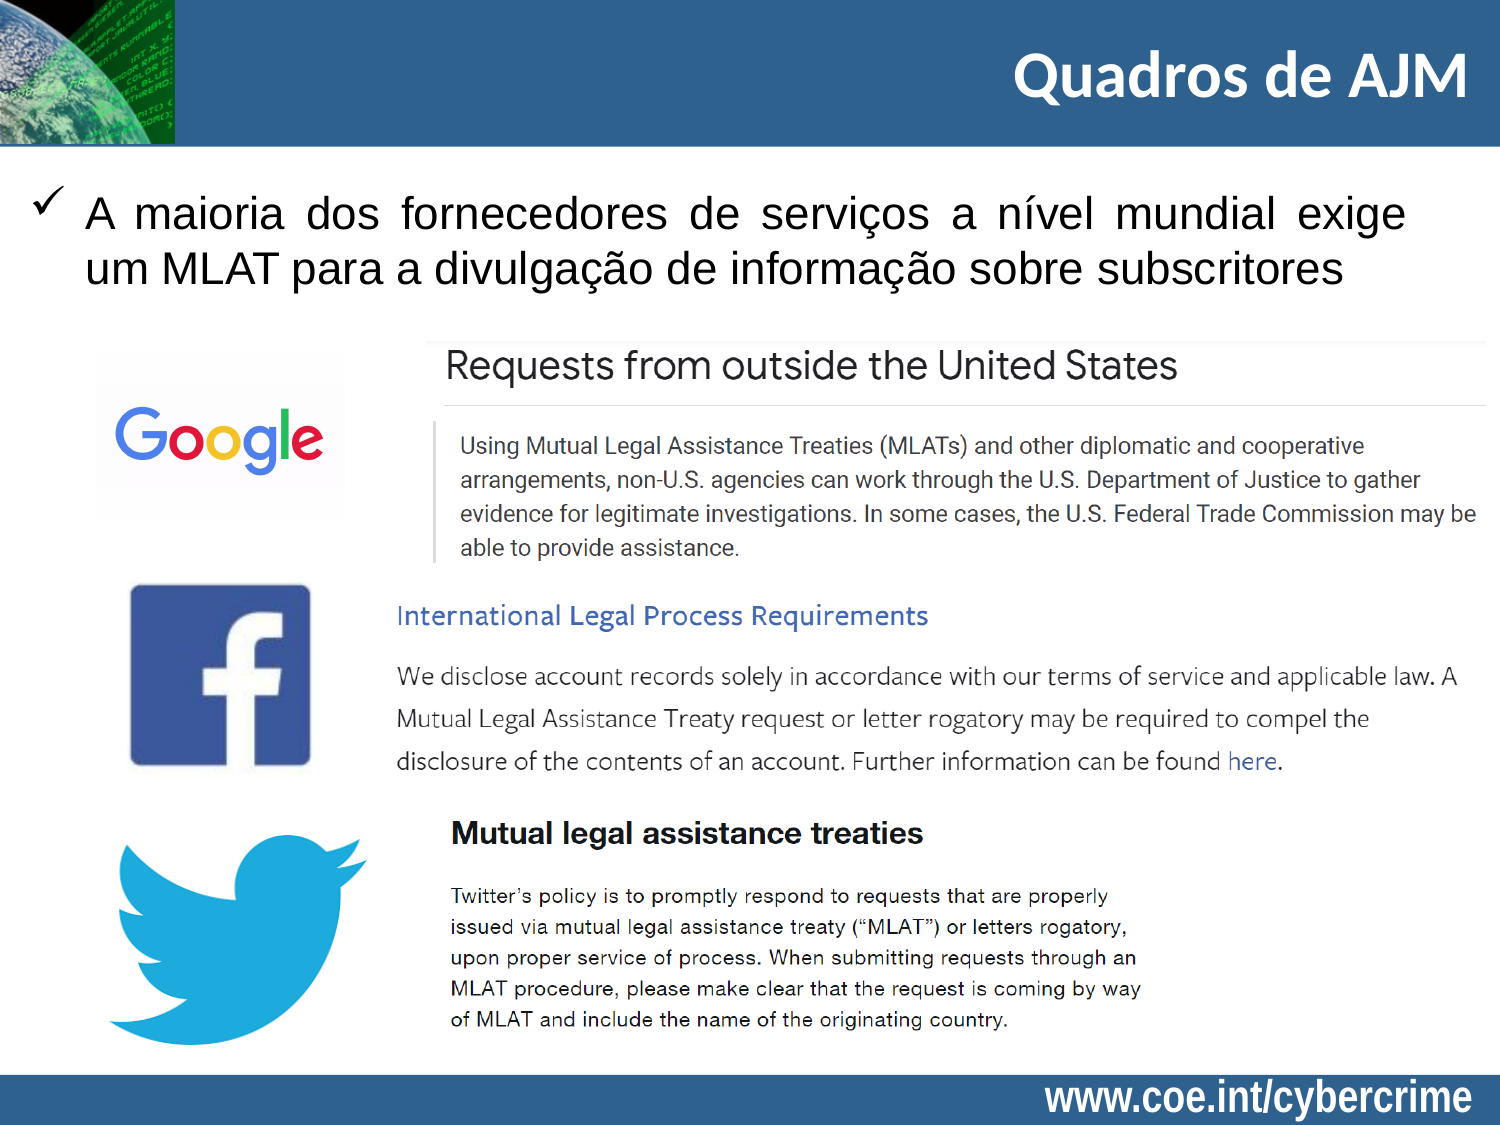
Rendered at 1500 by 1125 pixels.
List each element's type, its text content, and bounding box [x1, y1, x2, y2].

picture [109, 835, 367, 1045]
picture [126, 580, 314, 776]
picture [0, 0, 175, 144]
picture [426, 341, 1486, 582]
picture [366, 587, 1486, 790]
picture [440, 808, 1163, 1053]
text_box www.coe.int/cybercrime [1030, 1059, 1500, 1125]
text_box A maioria dos fornecedores de serviços a nível mundial exige um MLAT para a divulgação de informação sobre subscritores [14, 175, 1423, 411]
text_box [0, 1073, 1030, 1125]
text_box Quadros de AJM [177, 0, 1500, 149]
picture [95, 354, 345, 521]
